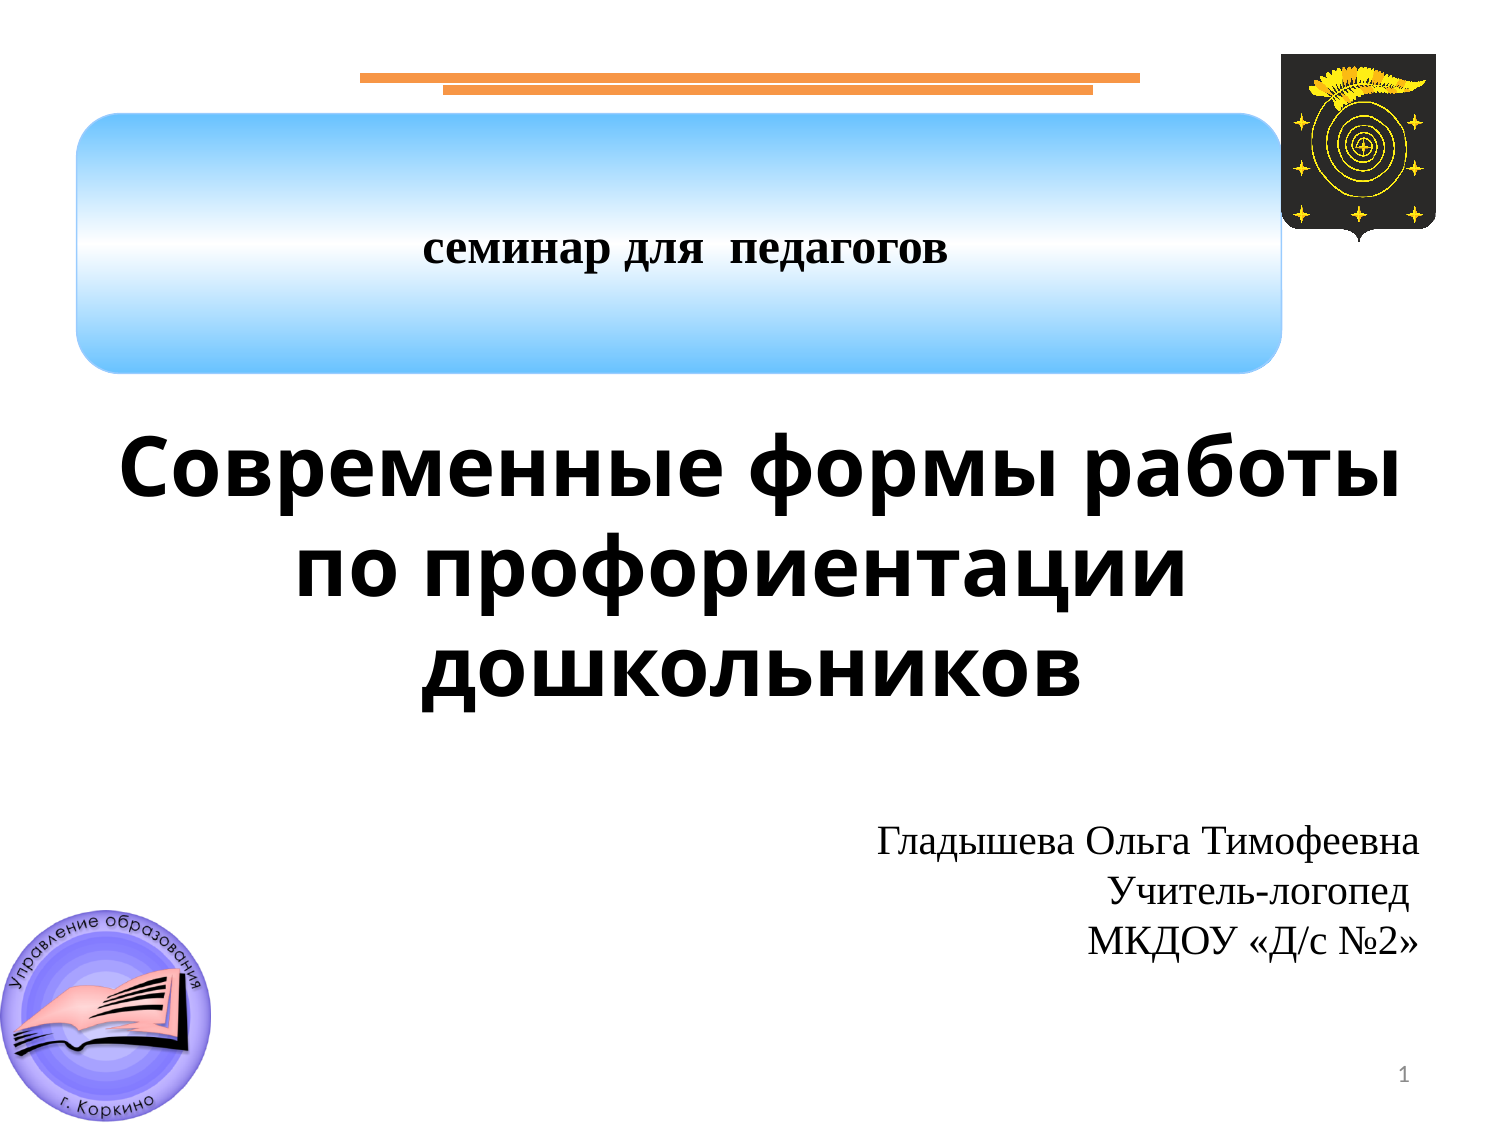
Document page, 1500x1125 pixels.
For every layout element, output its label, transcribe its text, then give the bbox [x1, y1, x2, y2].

slide_number 1 [1074, 1042, 1425, 1103]
text_box семинар для педагогов [76, 113, 1282, 374]
list Современные формы работы по профориентации дошкольников Гладышева Ольга Тимофеевна Учитель-логопед МКДОУ «Д/с №2» [70, 19, 1436, 1090]
text_box выборе [360, 79, 1140, 83]
text_box выборе [442, 85, 1093, 89]
text_box выборе [443, 91, 1092, 95]
picture [0, 909, 212, 1125]
picture [1281, 54, 1436, 244]
